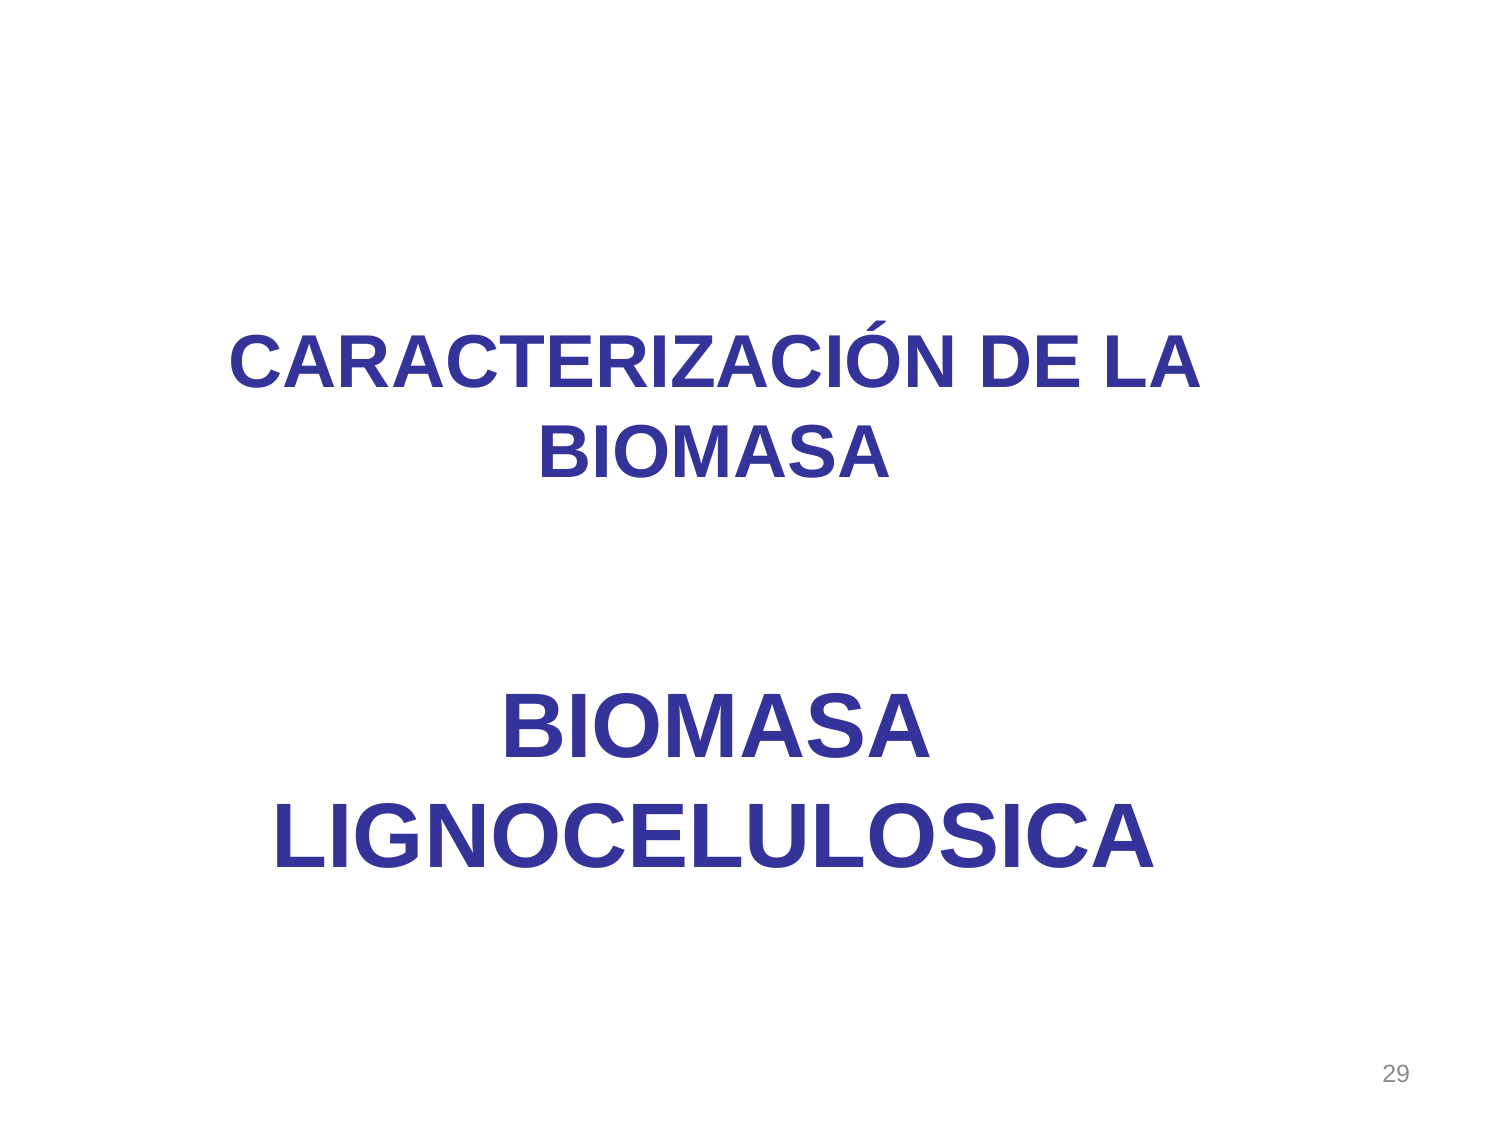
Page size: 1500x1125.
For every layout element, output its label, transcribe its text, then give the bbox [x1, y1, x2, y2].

text_box 29 [1074, 1042, 1425, 1103]
text_box CARACTERIZACIÓN DE LA BIOMASA BIOMASA LIGNOCELULOSICA [93, 304, 1336, 893]
